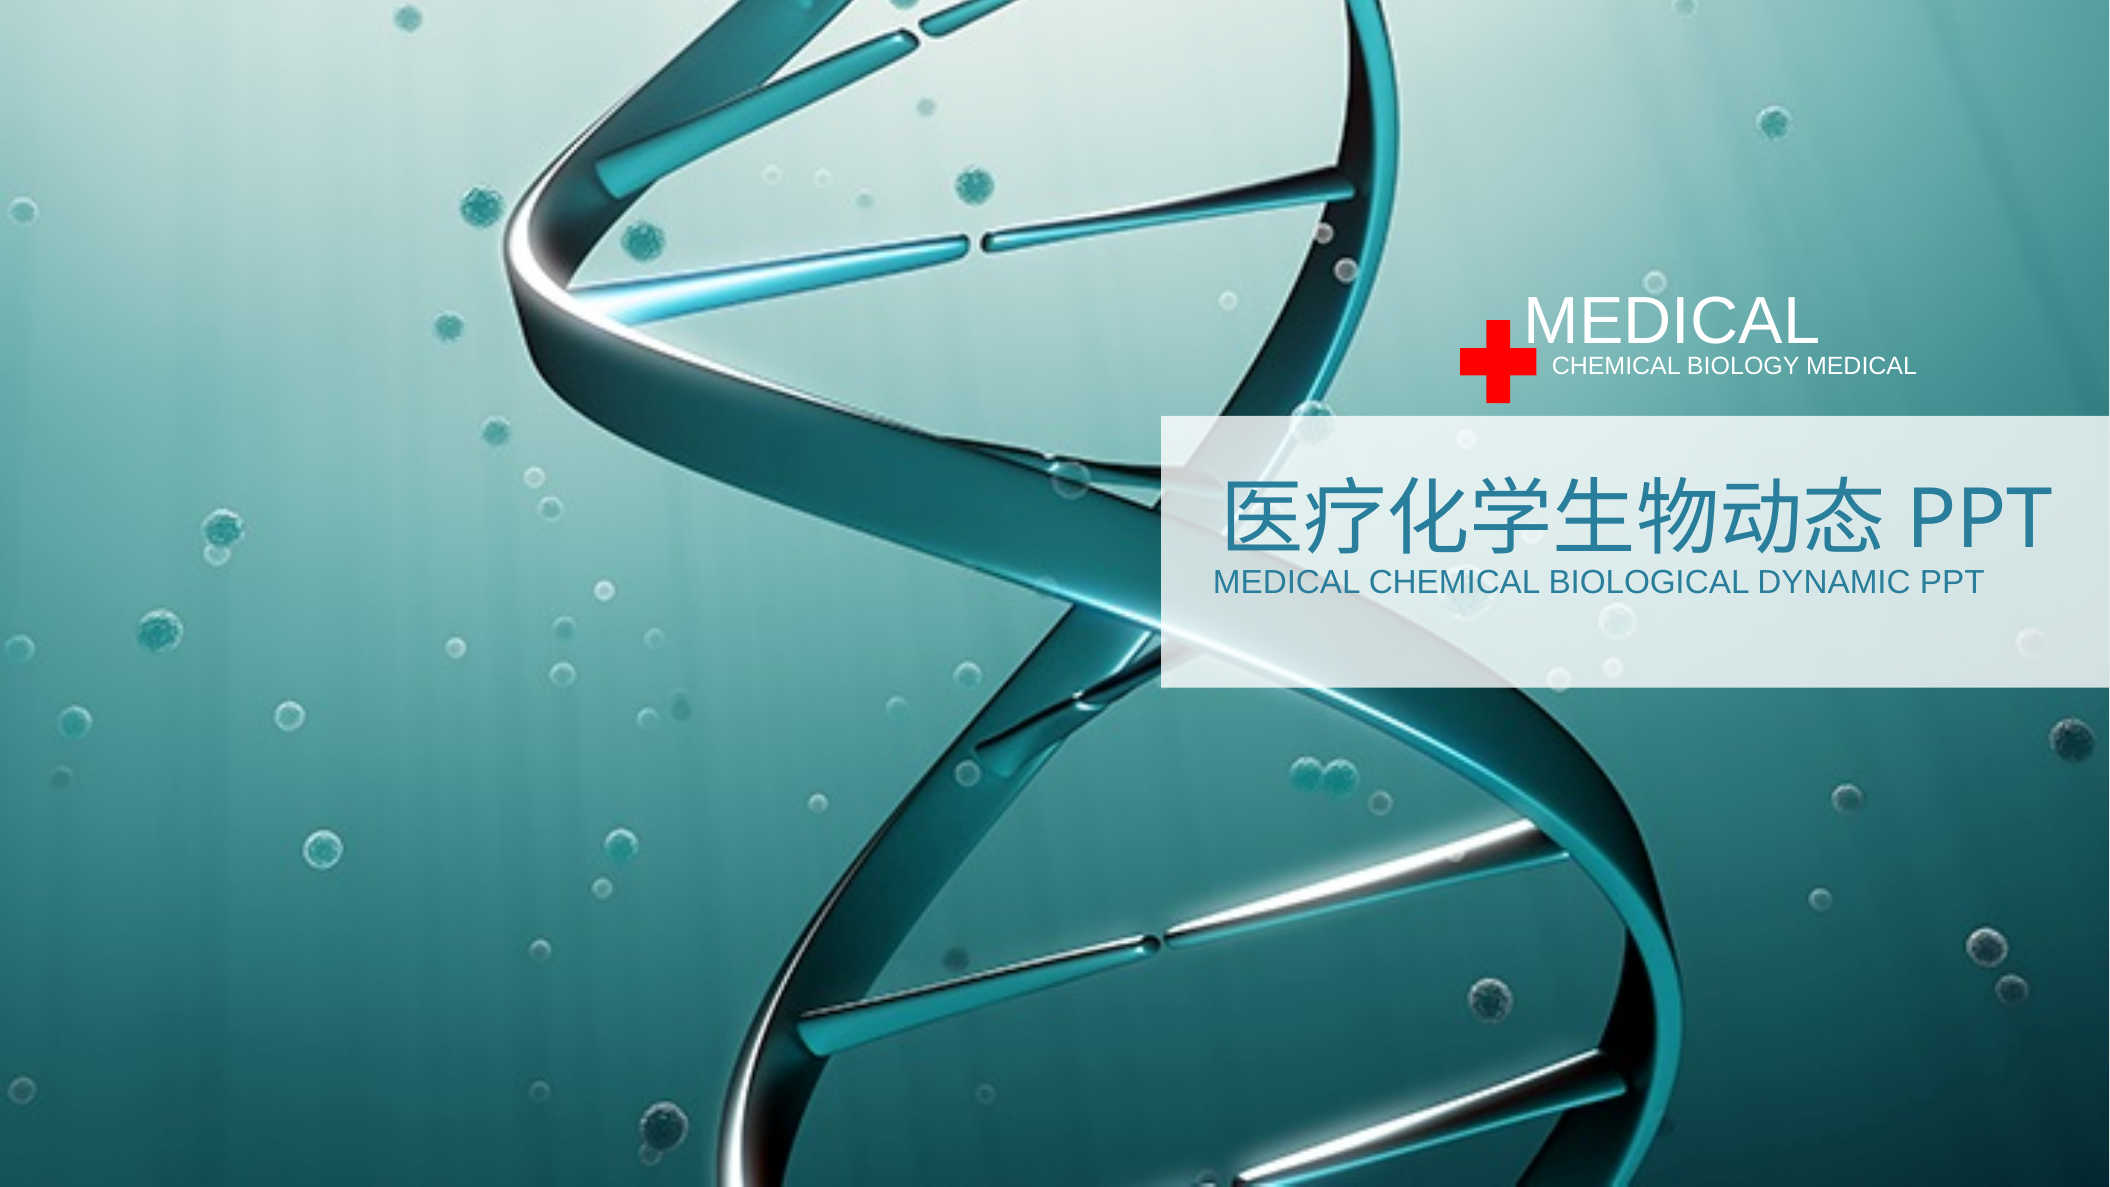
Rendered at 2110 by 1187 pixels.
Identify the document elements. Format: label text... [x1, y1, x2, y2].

text_box Chemical biology medical [1537, 342, 1986, 387]
text_box [0, 0, 2110, 1187]
text_box medical [1509, 269, 1958, 342]
text_box [1160, 415, 2110, 689]
text_box 医疗化学生物动态PPT [1158, 457, 2068, 572]
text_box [1460, 320, 1537, 404]
text_box MEDICAL CHEMICAL BIOLOGICAL DYNAMIC PPT [1198, 552, 2072, 608]
